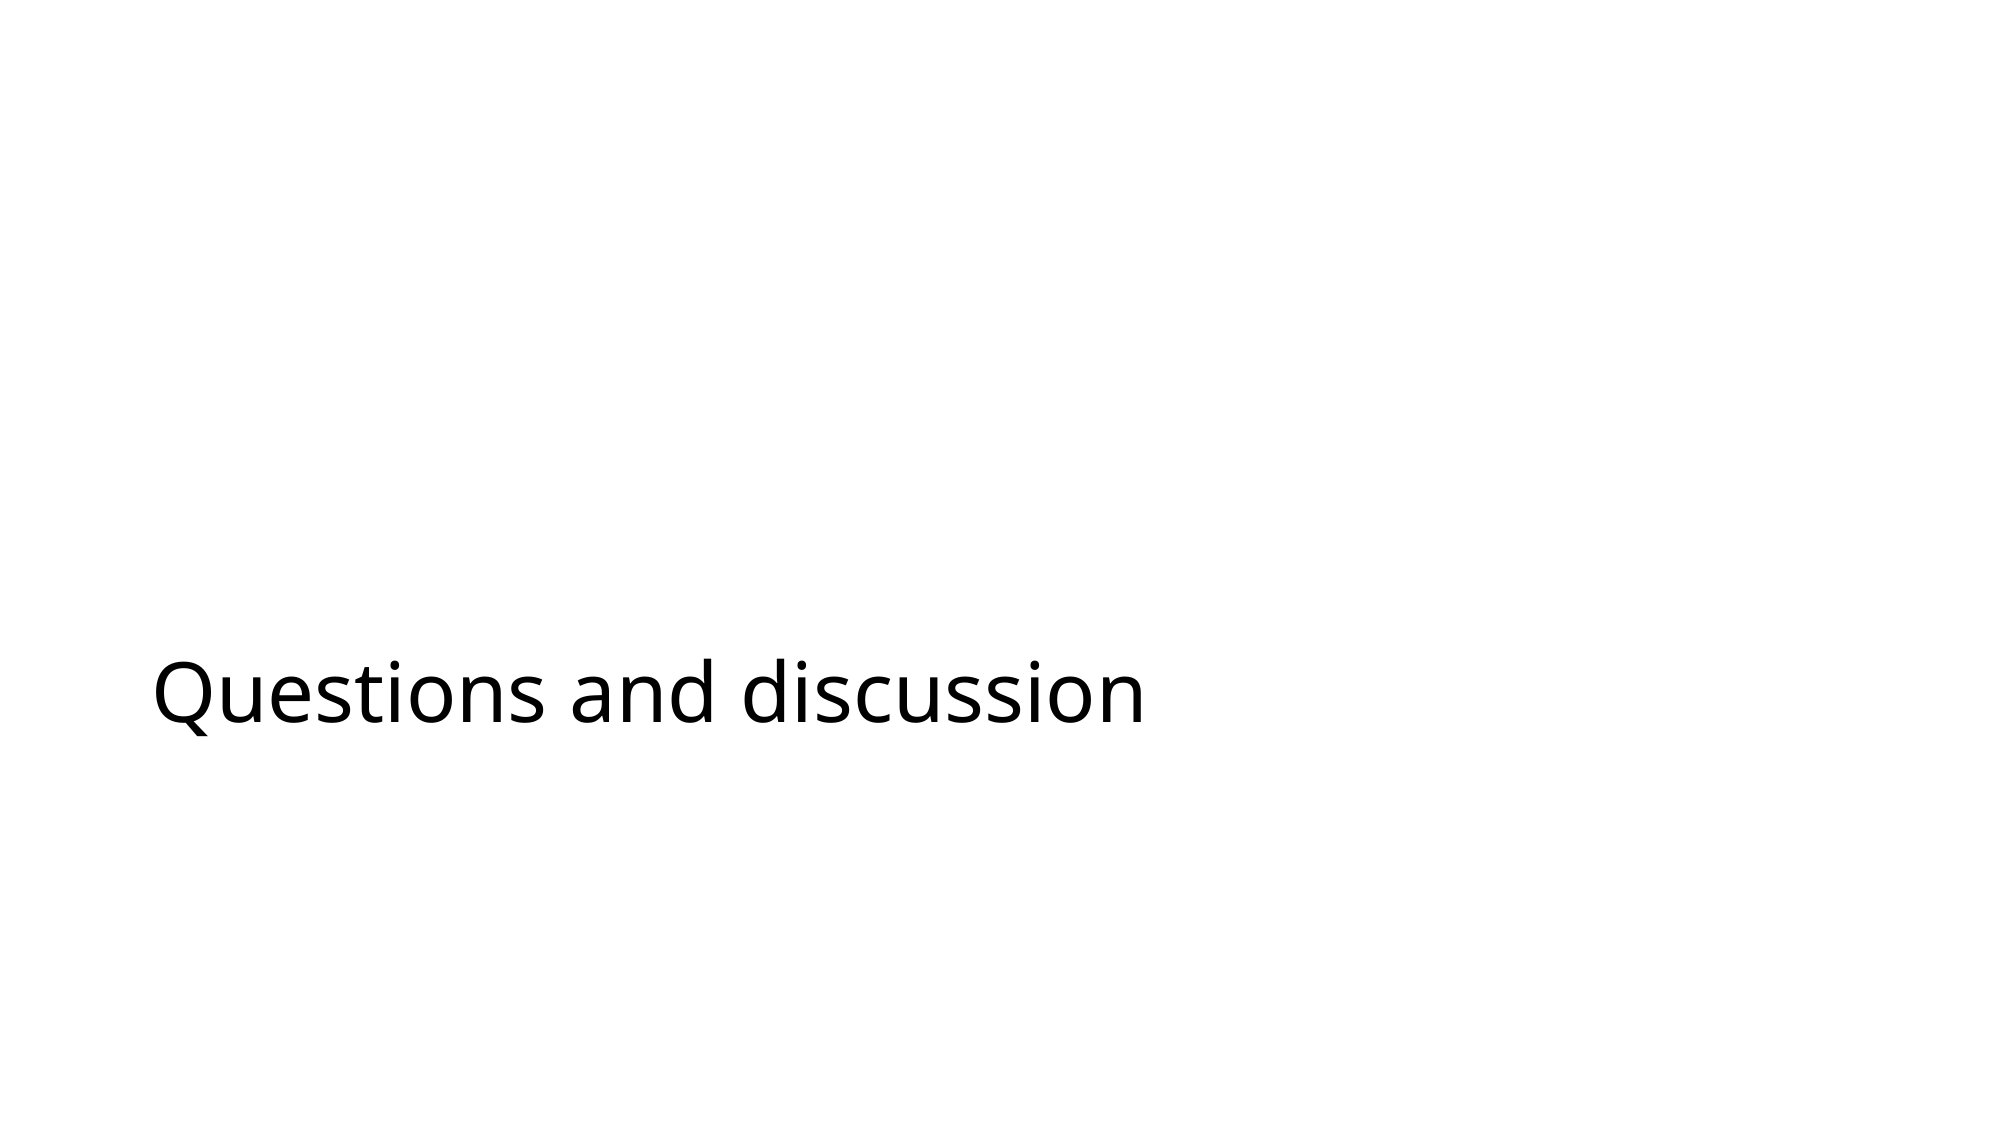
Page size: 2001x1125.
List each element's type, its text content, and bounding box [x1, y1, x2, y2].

title Questions and discussion [136, 280, 1862, 749]
